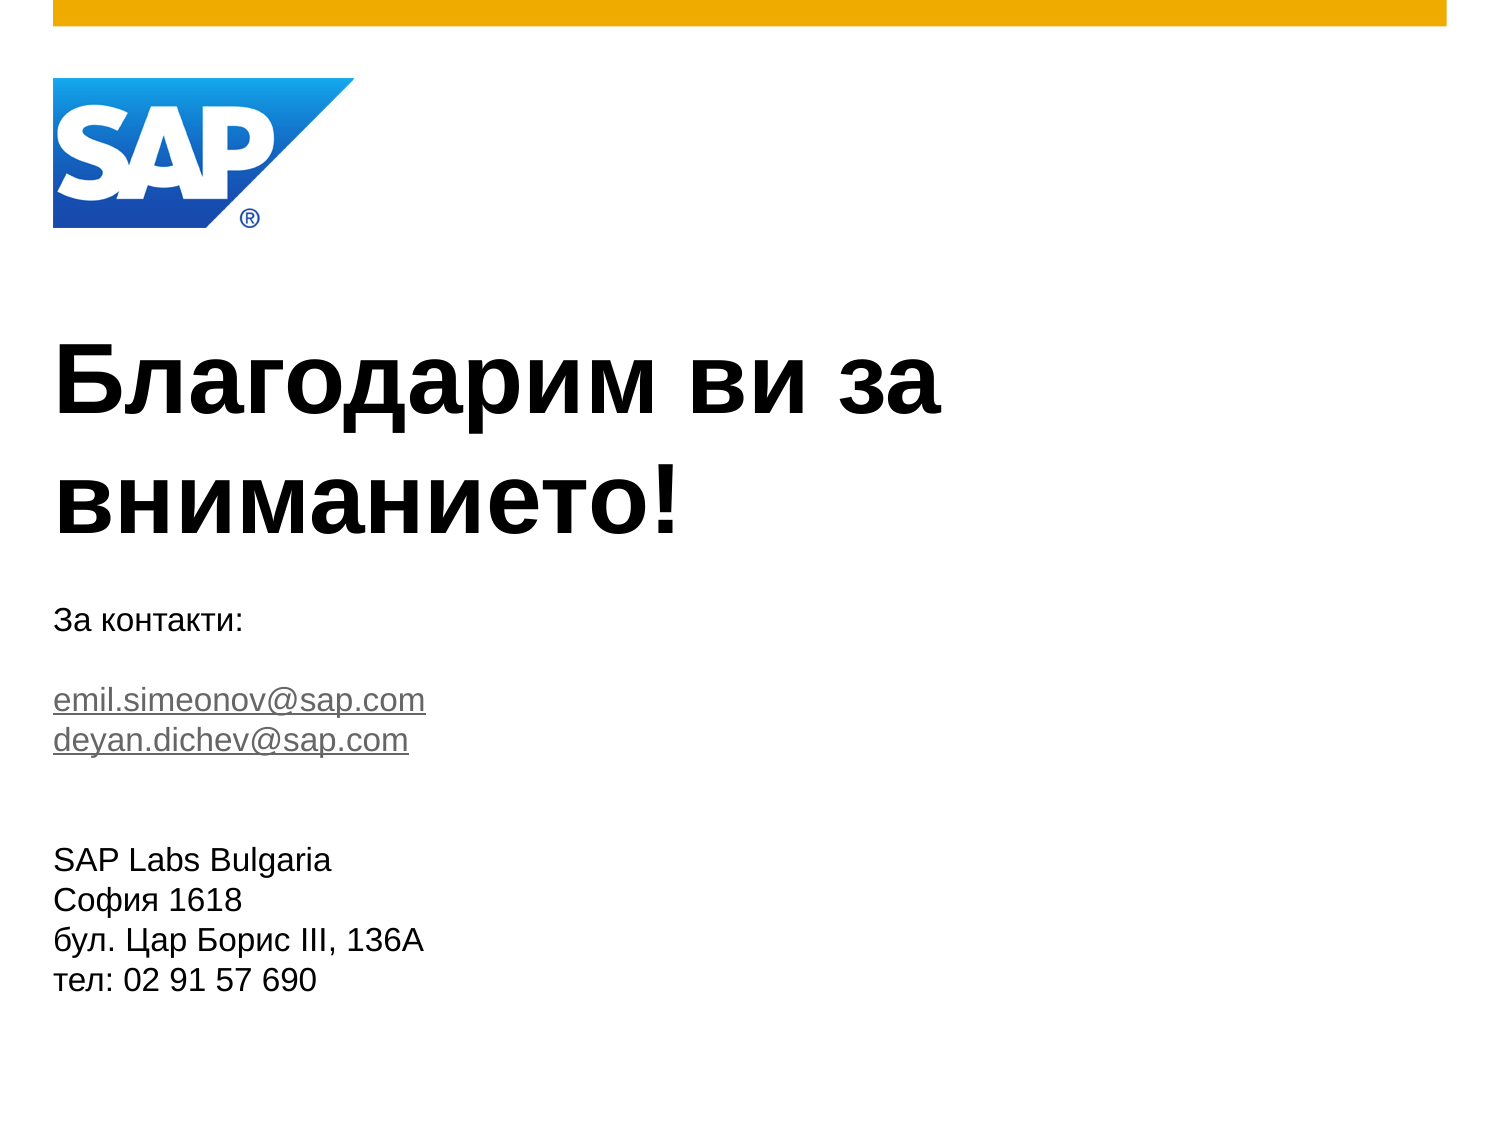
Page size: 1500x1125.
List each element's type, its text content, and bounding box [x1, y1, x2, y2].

picture [53, 78, 354, 228]
list За контакти: emil.simeonov@sap.com deyan.dichev@sap.com SAP Labs Bulgaria София 1618 бул. Цар Борис III, 136А тел: 02 91 57 690 [53, 666, 1447, 998]
title Благодарим ви за вниманието! [53, 313, 1447, 435]
